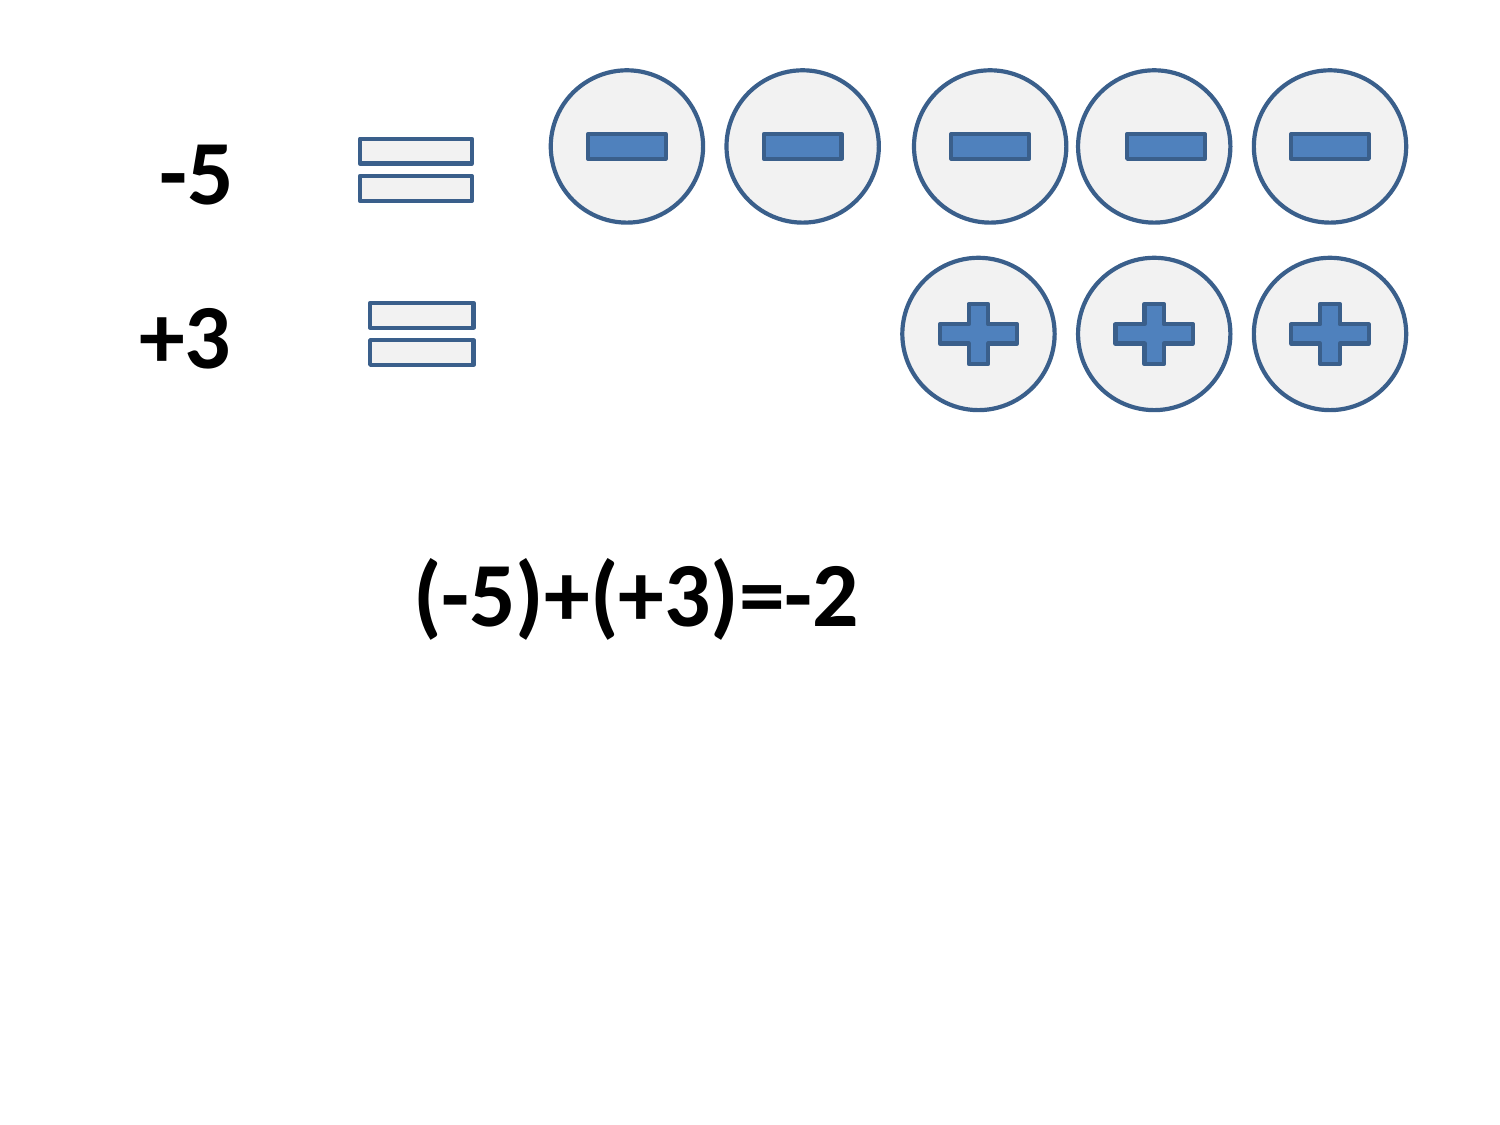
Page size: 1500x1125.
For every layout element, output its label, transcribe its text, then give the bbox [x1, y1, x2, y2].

text_box +3 [0, 269, 364, 395]
text_box [1113, 302, 1195, 366]
text_box [358, 137, 474, 166]
text_box [900, 255, 1057, 413]
text_box [548, 68, 706, 225]
text_box [949, 132, 1031, 161]
text_box [368, 301, 476, 330]
text_box [938, 302, 1019, 366]
text_box (-5)+(+3)=-2 [398, 527, 1137, 652]
text_box [1251, 255, 1409, 413]
text_box [724, 68, 881, 225]
text_box [368, 338, 476, 367]
text_box [1289, 302, 1371, 366]
text_box [1075, 68, 1233, 225]
text_box -5 [0, 105, 352, 231]
text_box [1289, 132, 1371, 161]
text_box [586, 132, 668, 161]
text_box [911, 68, 1069, 225]
text_box [1075, 255, 1233, 413]
text_box [358, 174, 474, 203]
text_box [762, 132, 844, 161]
text_box [1125, 132, 1207, 161]
text_box [1251, 68, 1409, 225]
